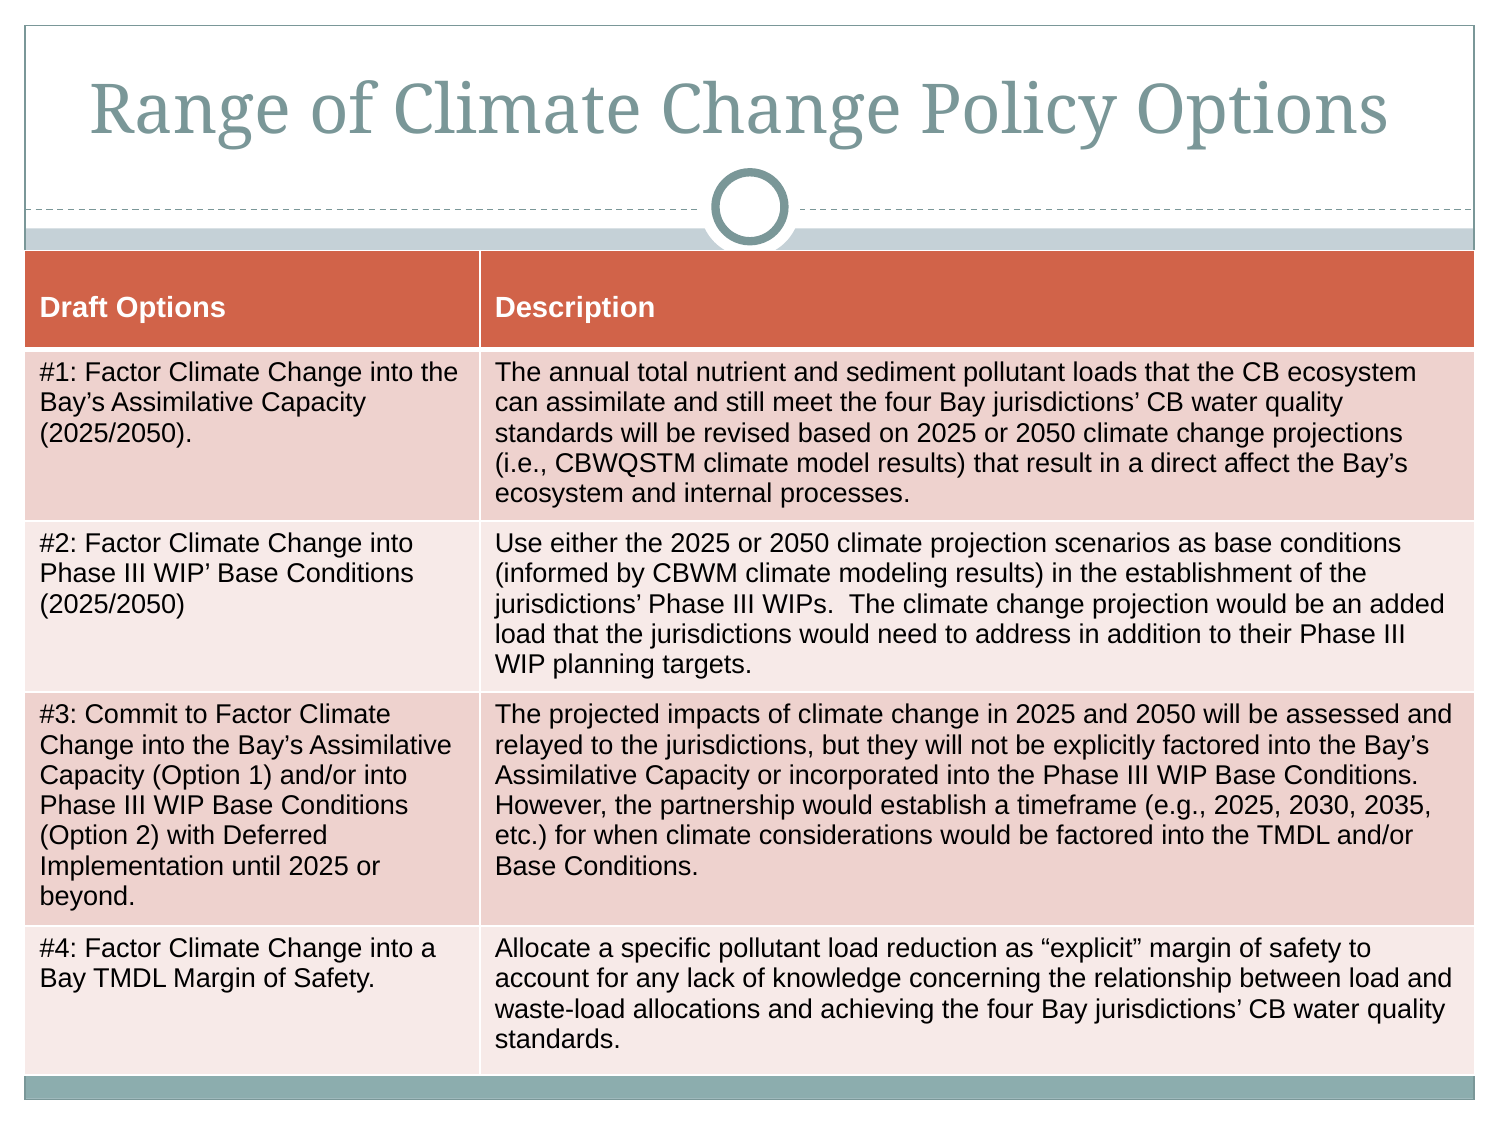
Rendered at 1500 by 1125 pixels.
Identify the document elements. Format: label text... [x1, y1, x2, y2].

table_cell #2: Factor Climate Change into Phase III WIP’ Base Conditions (2025/2050) [25, 522, 479, 691]
table_cell #3: Commit to Factor Climate Change into the Bay’s Assimilative Capacity (Option 1) and/or into Phase III WIP Base Conditions (Option 2) with Deferred Implementation until 2025 or beyond. [25, 693, 479, 925]
table_cell #4: Factor Climate Change into a Bay TMDL Margin of Safety. [25, 927, 479, 1074]
table_header Draft Options [25, 251, 479, 347]
table_cell Allocate a specific pollutant load reduction as “explicit” margin of safety to account for any lack of knowledge concerning the relationship between load and waste-load allocations and achieving the four Bay jurisdictions’ CB water quality standards. [481, 927, 1474, 1074]
table_cell Use either the 2025 or 2050 climate projection scenarios as base conditions (informed by CBWM climate modeling results) in the establishment of the jurisdictions’ Phase III WIPs. The climate change projection would be an added load that the jurisdictions would need to address in addition to their Phase III WIP planning targets. [481, 522, 1474, 691]
table_cell The projected impacts of climate change in 2025 and 2050 will be assessed and relayed to the jurisdictions, but they will not be explicitly factored into the Bay’s Assimilative Capacity or incorporated into the Phase III WIP Base Conditions. However, the partnership would establish a timeframe (e.g., 2025, 2030, 2035, etc.) for when climate considerations would be factored into the TMDL and/or Base Conditions. [481, 693, 1474, 925]
table_cell #1: Factor Climate Change into the Bay’s Assimilative Capacity (2025/2050). [25, 352, 479, 520]
table_header Description [481, 251, 1474, 347]
table_cell The annual total nutrient and sediment pollutant loads that the CB ecosystem can assimilate and still meet the four Bay jurisdictions’ CB water quality standards will be revised based on 2025 or 2050 climate change projections (i.e., CBWQSTM climate model results) that result in a direct affect the Bay’s ecosystem and internal processes. [481, 352, 1474, 520]
title Range of Climate Change Policy Options [49, 37, 1450, 162]
